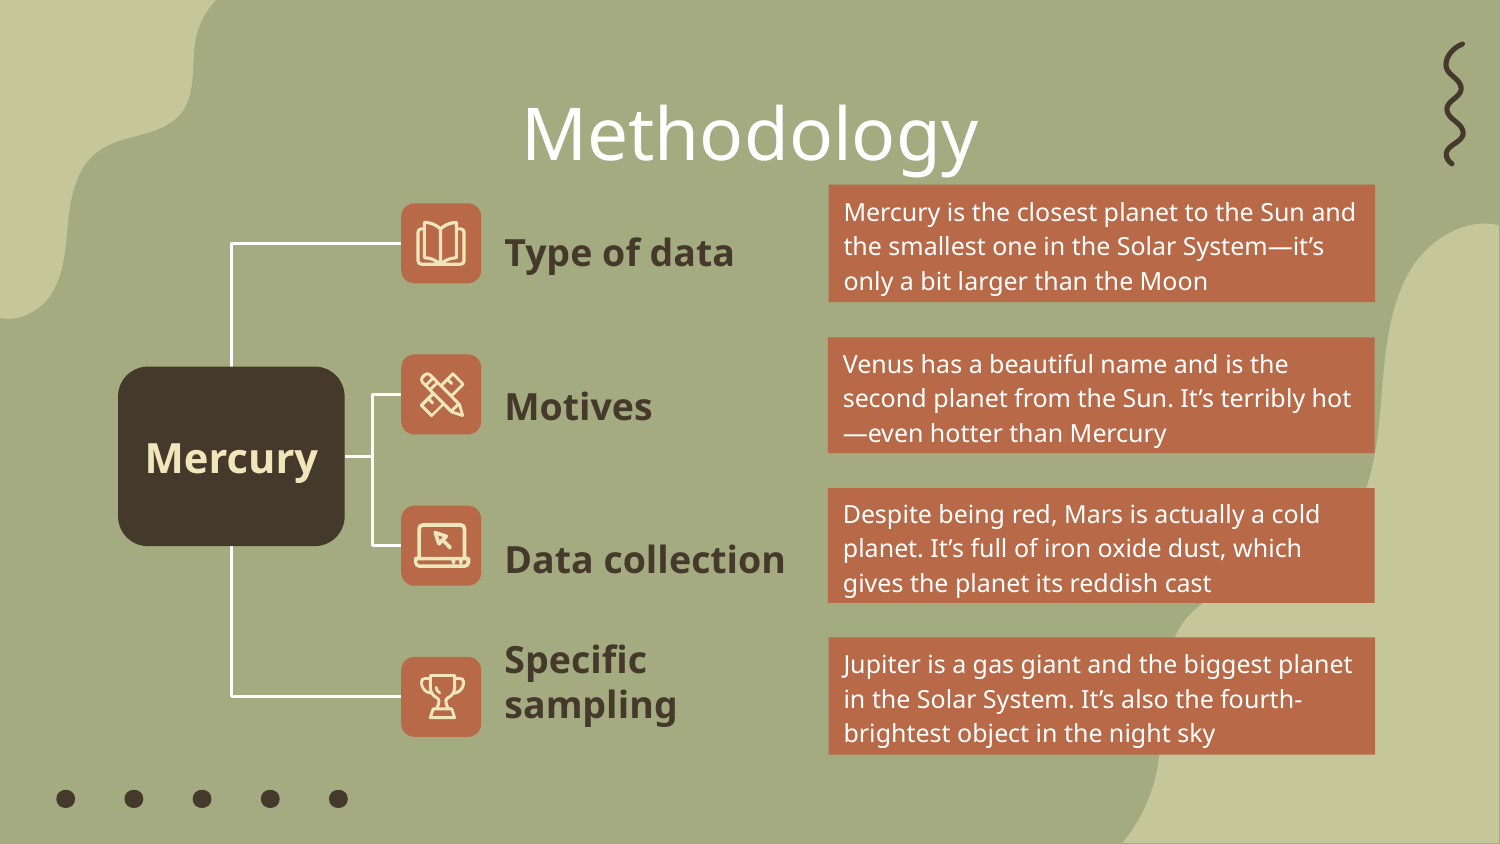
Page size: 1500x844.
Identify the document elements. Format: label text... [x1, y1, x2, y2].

text_box Jupiter is a gas giant and the biggest planet in the Solar System. It’s also the fourth-brightest object in the night sky [828, 637, 1376, 755]
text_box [344, 456, 402, 546]
text_box [401, 354, 482, 435]
text_box Type of data [489, 197, 845, 290]
text_box Despite being red, Mars is actually a cold planet. It’s full of iron oxide dust, which gives the planet its reddish cast [827, 488, 1375, 603]
title Methodology [118, 72, 1382, 167]
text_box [419, 673, 466, 720]
text_box Data collection [489, 504, 845, 597]
text_box [401, 505, 482, 586]
text_box Motives [489, 350, 845, 443]
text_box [344, 394, 402, 455]
text_box [401, 203, 482, 284]
text_box Venus has a beautiful name and is the second planet from the Sun. It’s terribly hot—even hotter than Mercury [827, 337, 1375, 454]
text_box Mercury [118, 366, 339, 547]
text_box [254, 219, 379, 391]
text_box [419, 372, 465, 418]
text_box [416, 220, 466, 266]
text_box Mercury is the closest planet to the Sun and the smallest one in the Solar System—it’s only a bit larger than the Moon [828, 184, 1376, 303]
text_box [240, 536, 392, 707]
text_box [401, 656, 482, 737]
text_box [413, 522, 471, 569]
text_box Specific sampling [489, 649, 845, 741]
